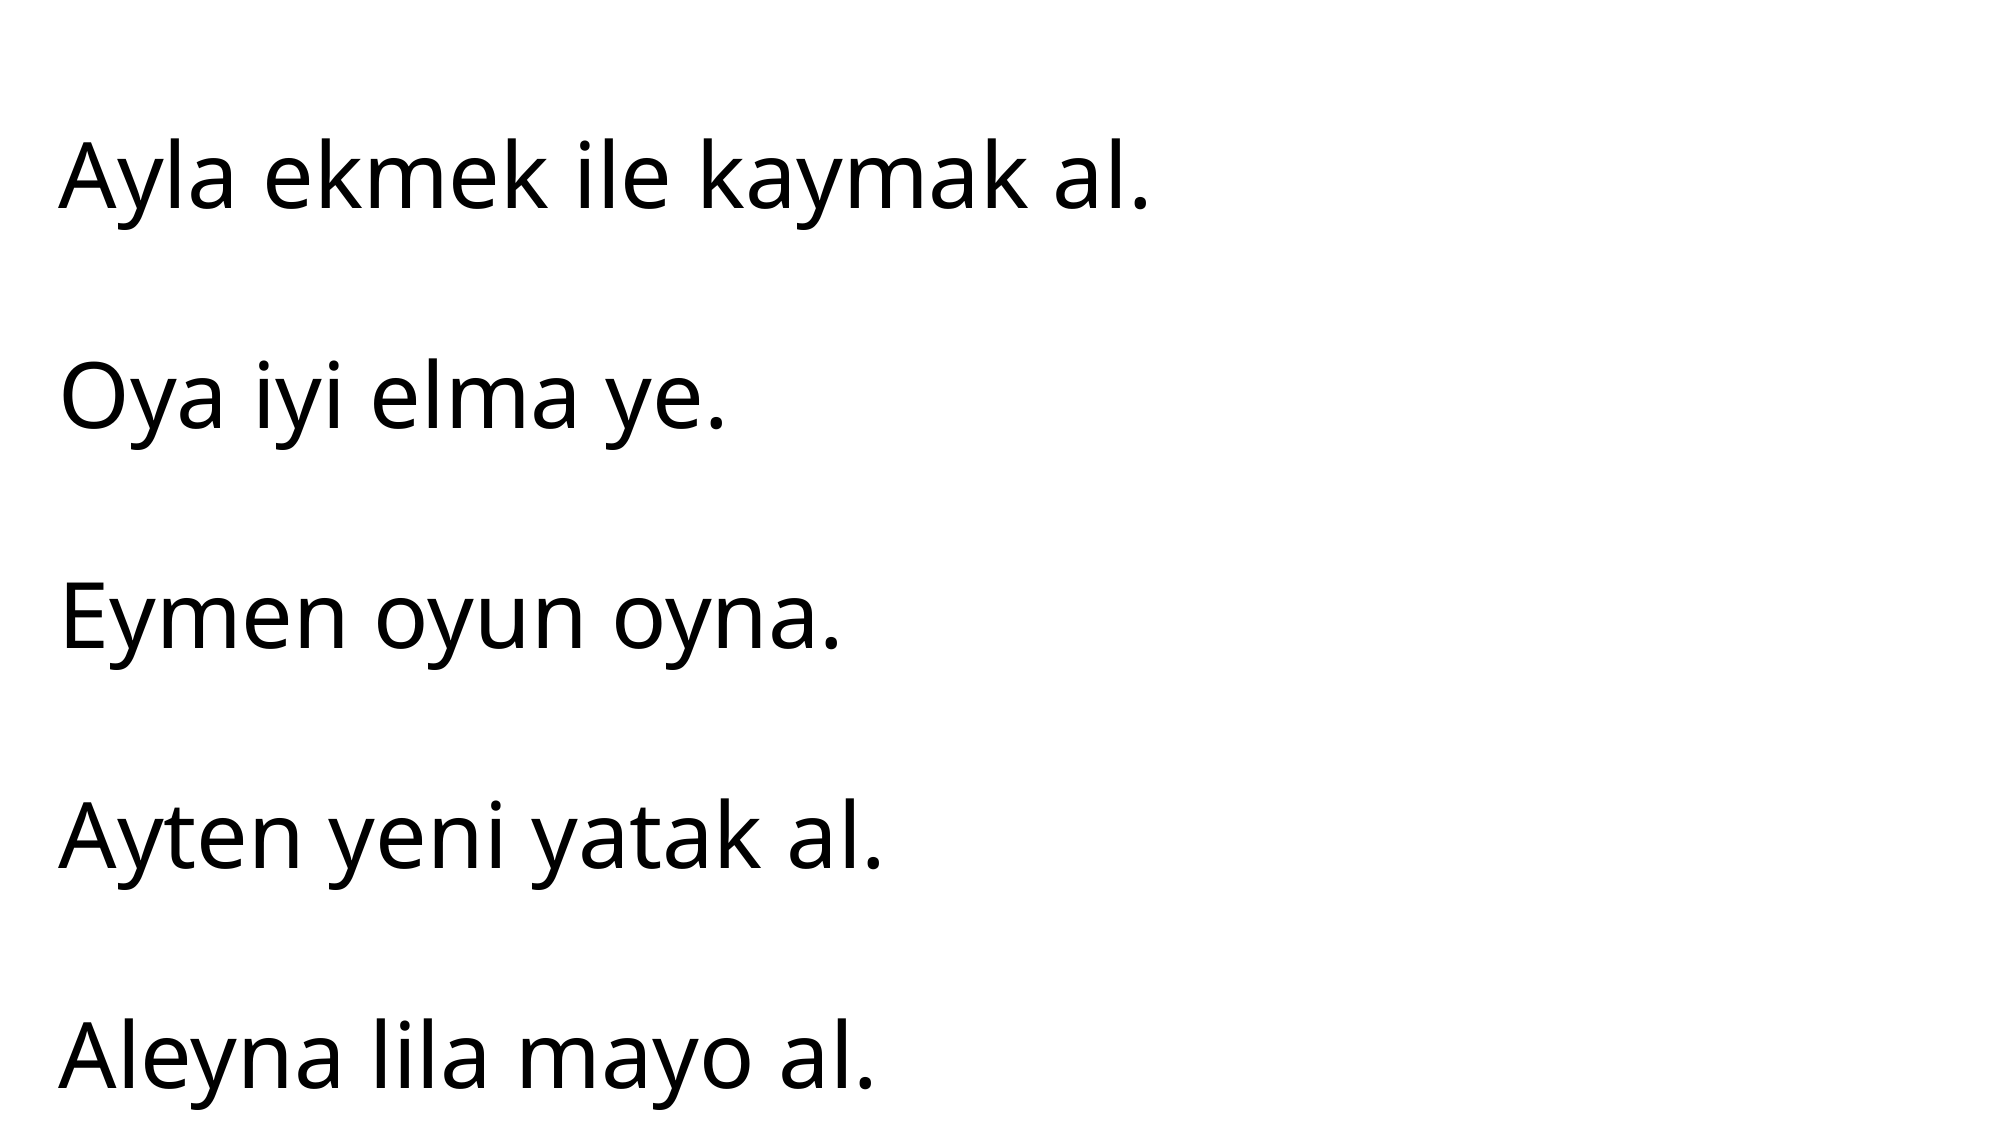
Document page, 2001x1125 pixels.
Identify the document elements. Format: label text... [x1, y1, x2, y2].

text_box Ayla ekmek ile kaymak al. Oya iyi elma ye. Eymen oyun oyna. Ayten yeni yatak al. Aleyna lila mayo al. [43, 0, 1831, 1115]
